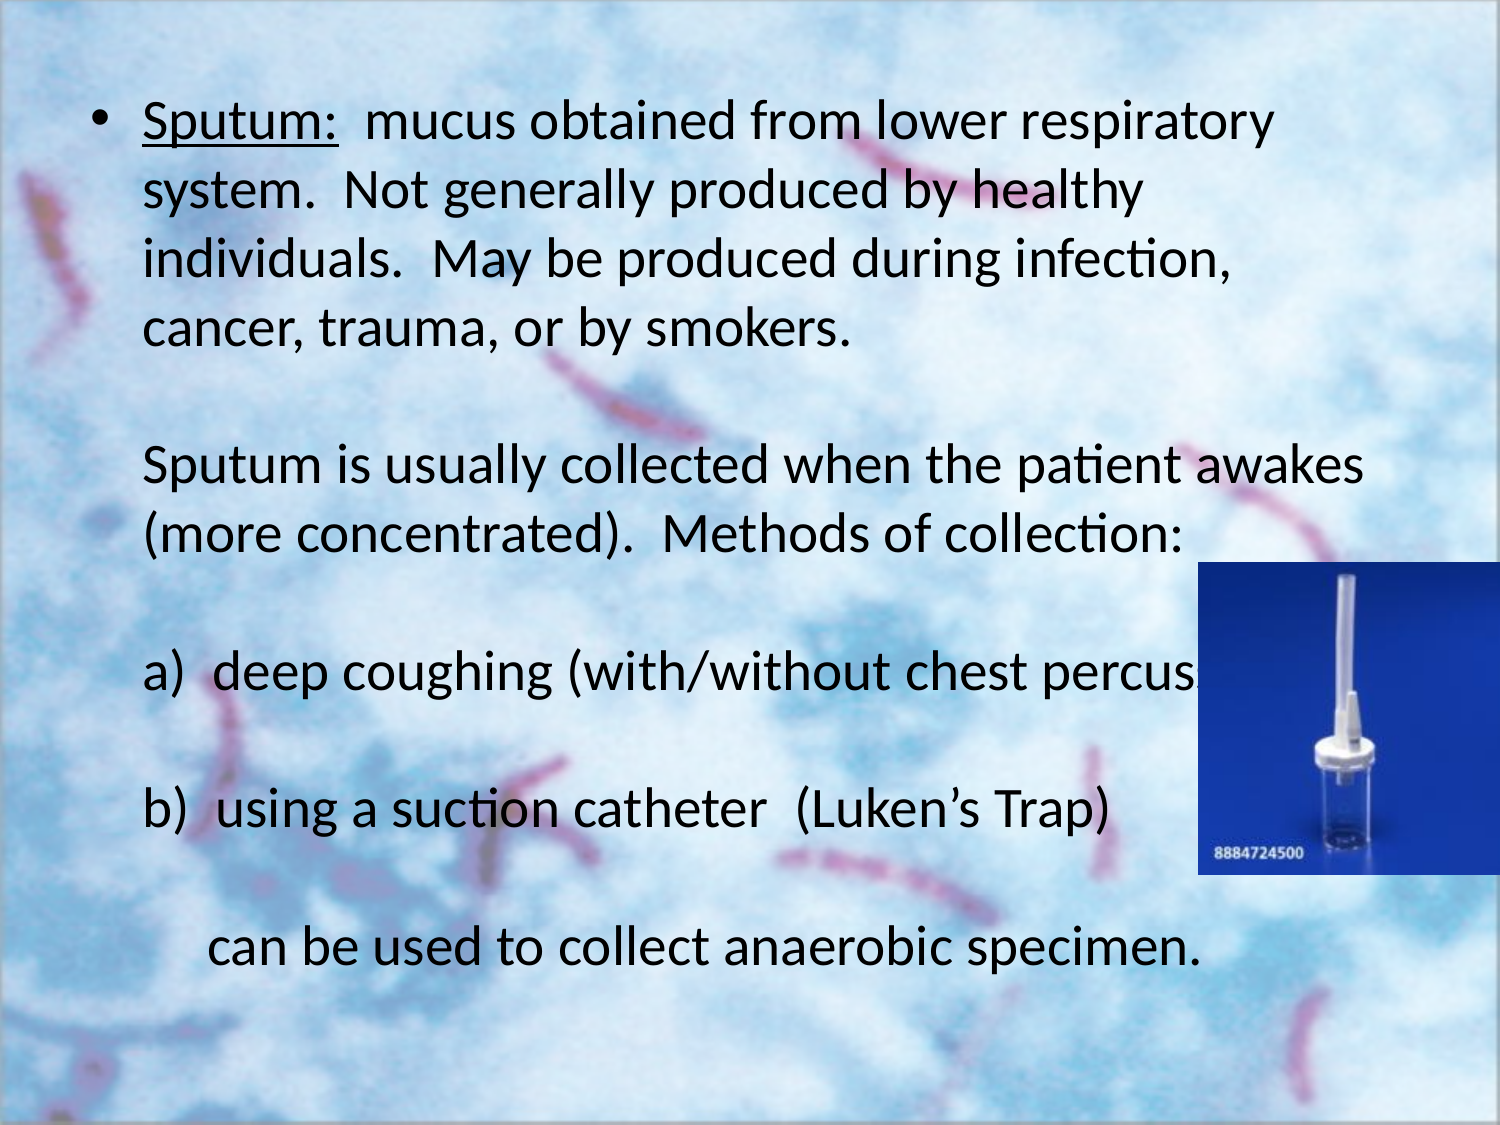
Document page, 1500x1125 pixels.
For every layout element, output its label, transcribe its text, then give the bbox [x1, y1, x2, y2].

list Sputum: mucus obtained from lower respiratory system. Not generally produced by healthy individuals. May be produced during infection, cancer, trauma, or by smokers. Sputum is usually collected when the patient awakes (more concentrated). Methods of collection: a) deep coughing (with/without chest percussion) b) using a suction catheter (Luken’s Trap) can be used to collect anaerobic specimen. [75, 75, 1425, 1005]
picture [1198, 562, 1500, 876]
